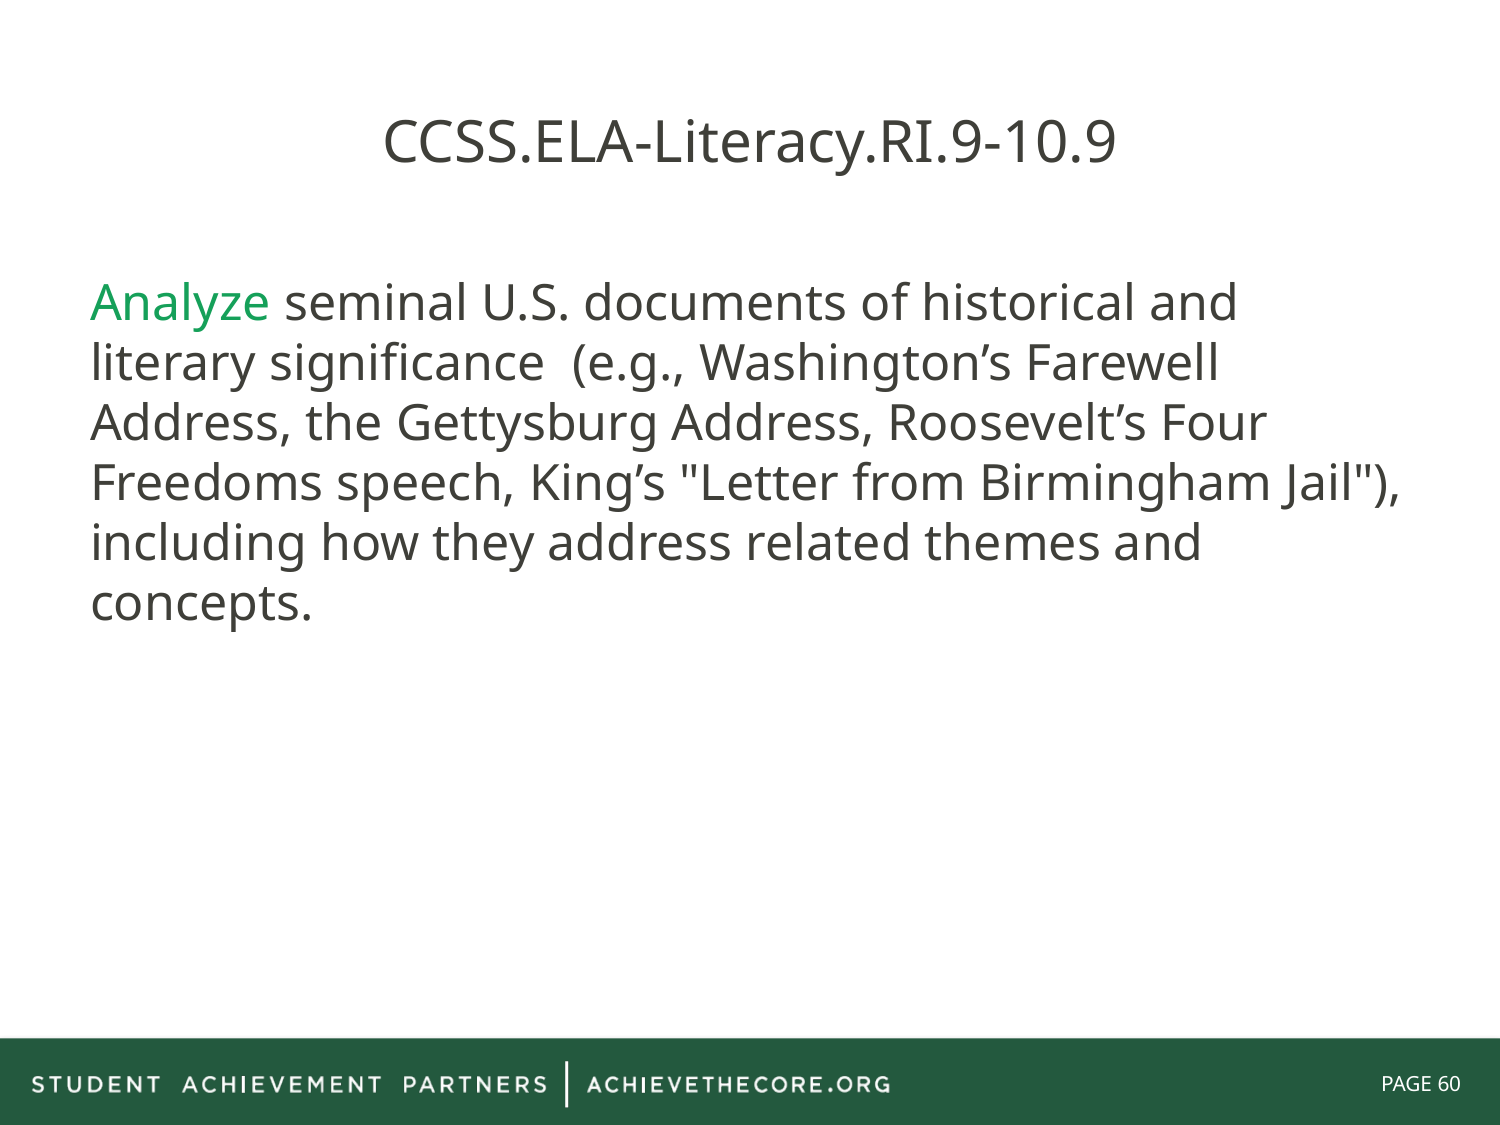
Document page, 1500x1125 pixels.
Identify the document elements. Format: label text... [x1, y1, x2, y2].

list Analyze seminal U.S. documents of historical and literary significance (e.g., Washington’s Farewell Address, the Gettysburg Address, Roosevelt’s Four Freedoms speech, King’s "Letter from Birmingham Jail"), including how they address related themes and concepts. [75, 262, 1425, 1005]
title CCSS.ELA-Literacy.RI.9-10.9 [75, 45, 1425, 233]
